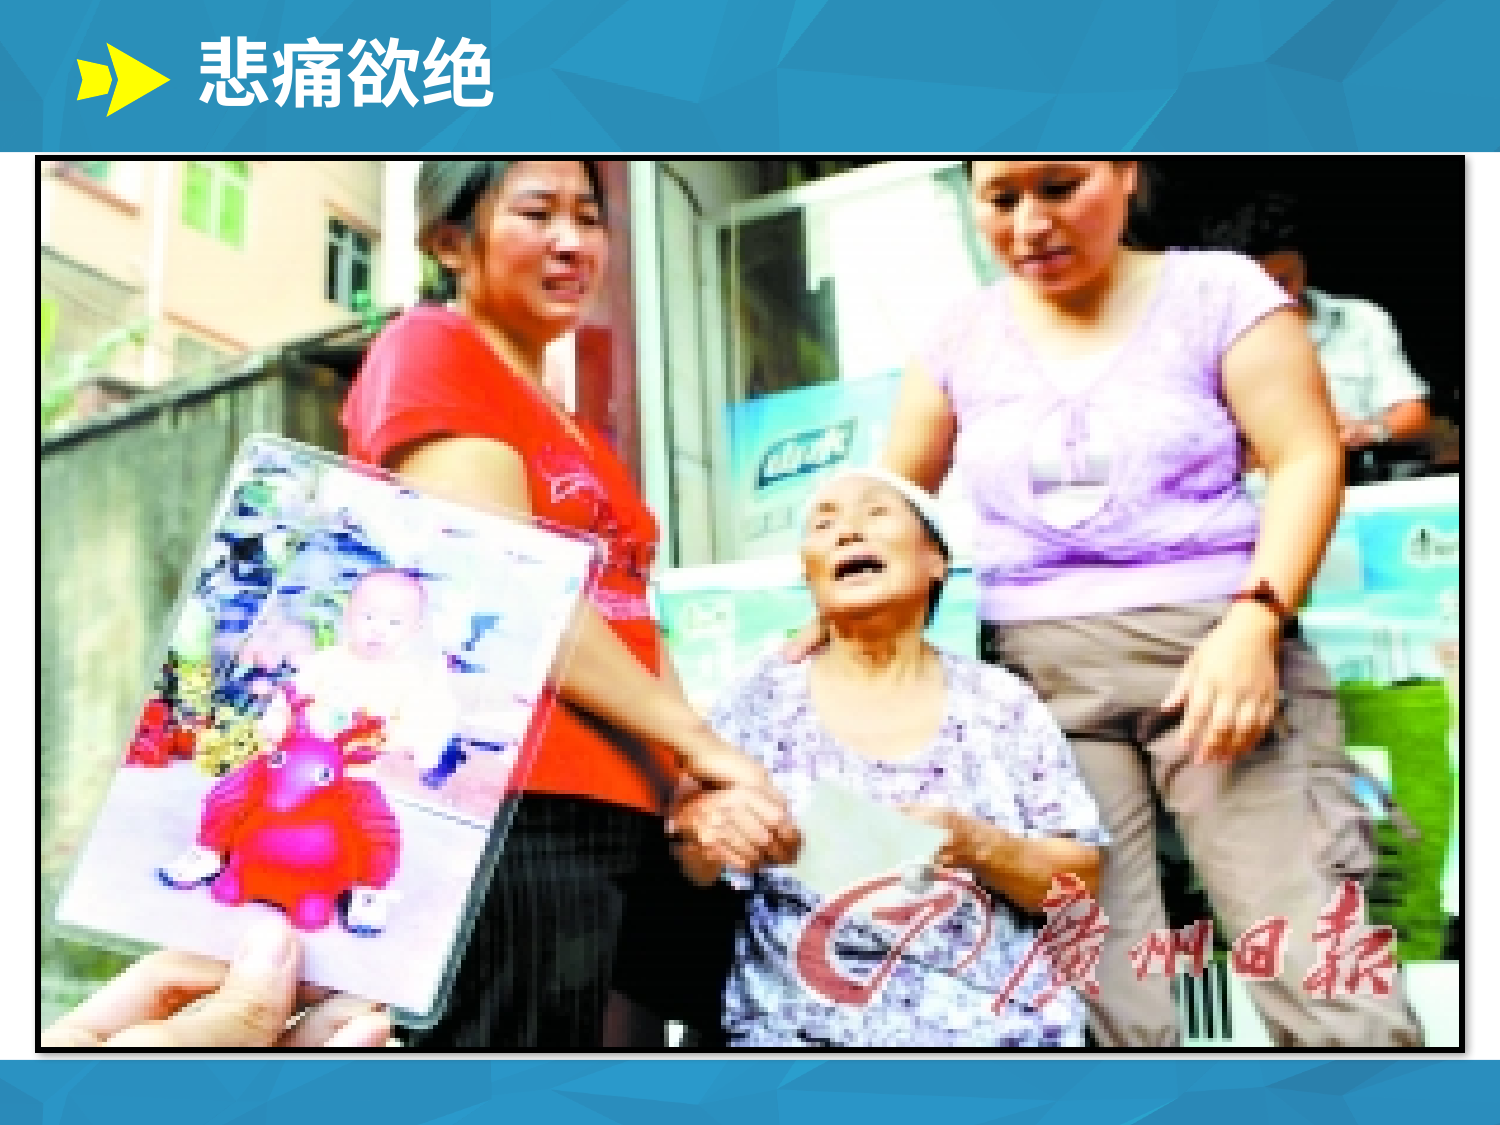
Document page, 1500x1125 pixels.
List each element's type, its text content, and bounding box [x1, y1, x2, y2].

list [40, 160, 1460, 1048]
text_box 悲痛欲绝 [182, 18, 512, 124]
